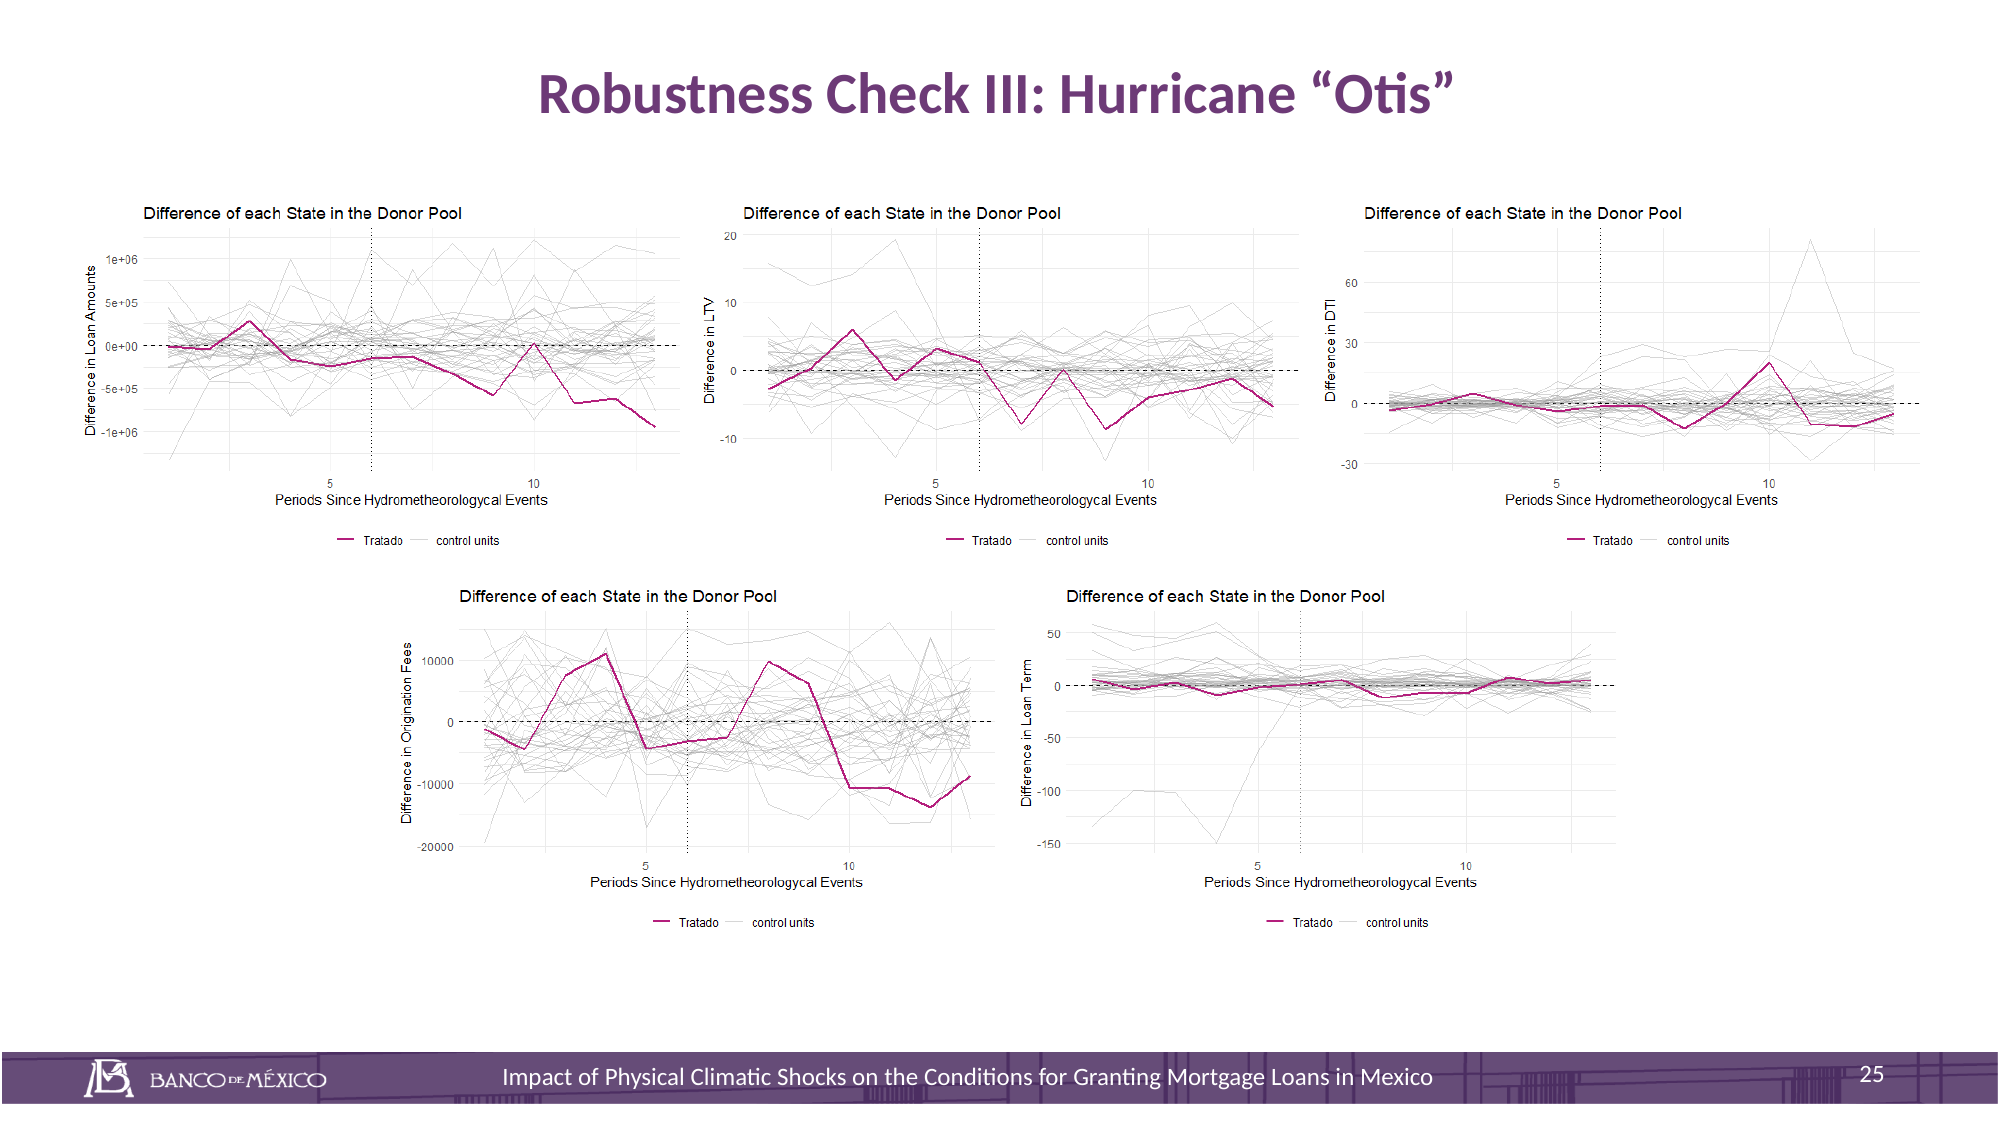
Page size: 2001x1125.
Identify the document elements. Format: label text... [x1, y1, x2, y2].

slide_number 25 [1433, 1042, 1900, 1103]
title Robustness Check III: Hurricane “Otis” [97, 30, 1898, 149]
picture [2, 1052, 1433, 1104]
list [75, 198, 687, 582]
picture [1485, 1052, 1998, 1104]
picture [391, 198, 1927, 965]
text_box Impact of Physical Climatic Shocks on the Conditions for Granting Mortgage Loans in Mexico [452, 1060, 1485, 1121]
